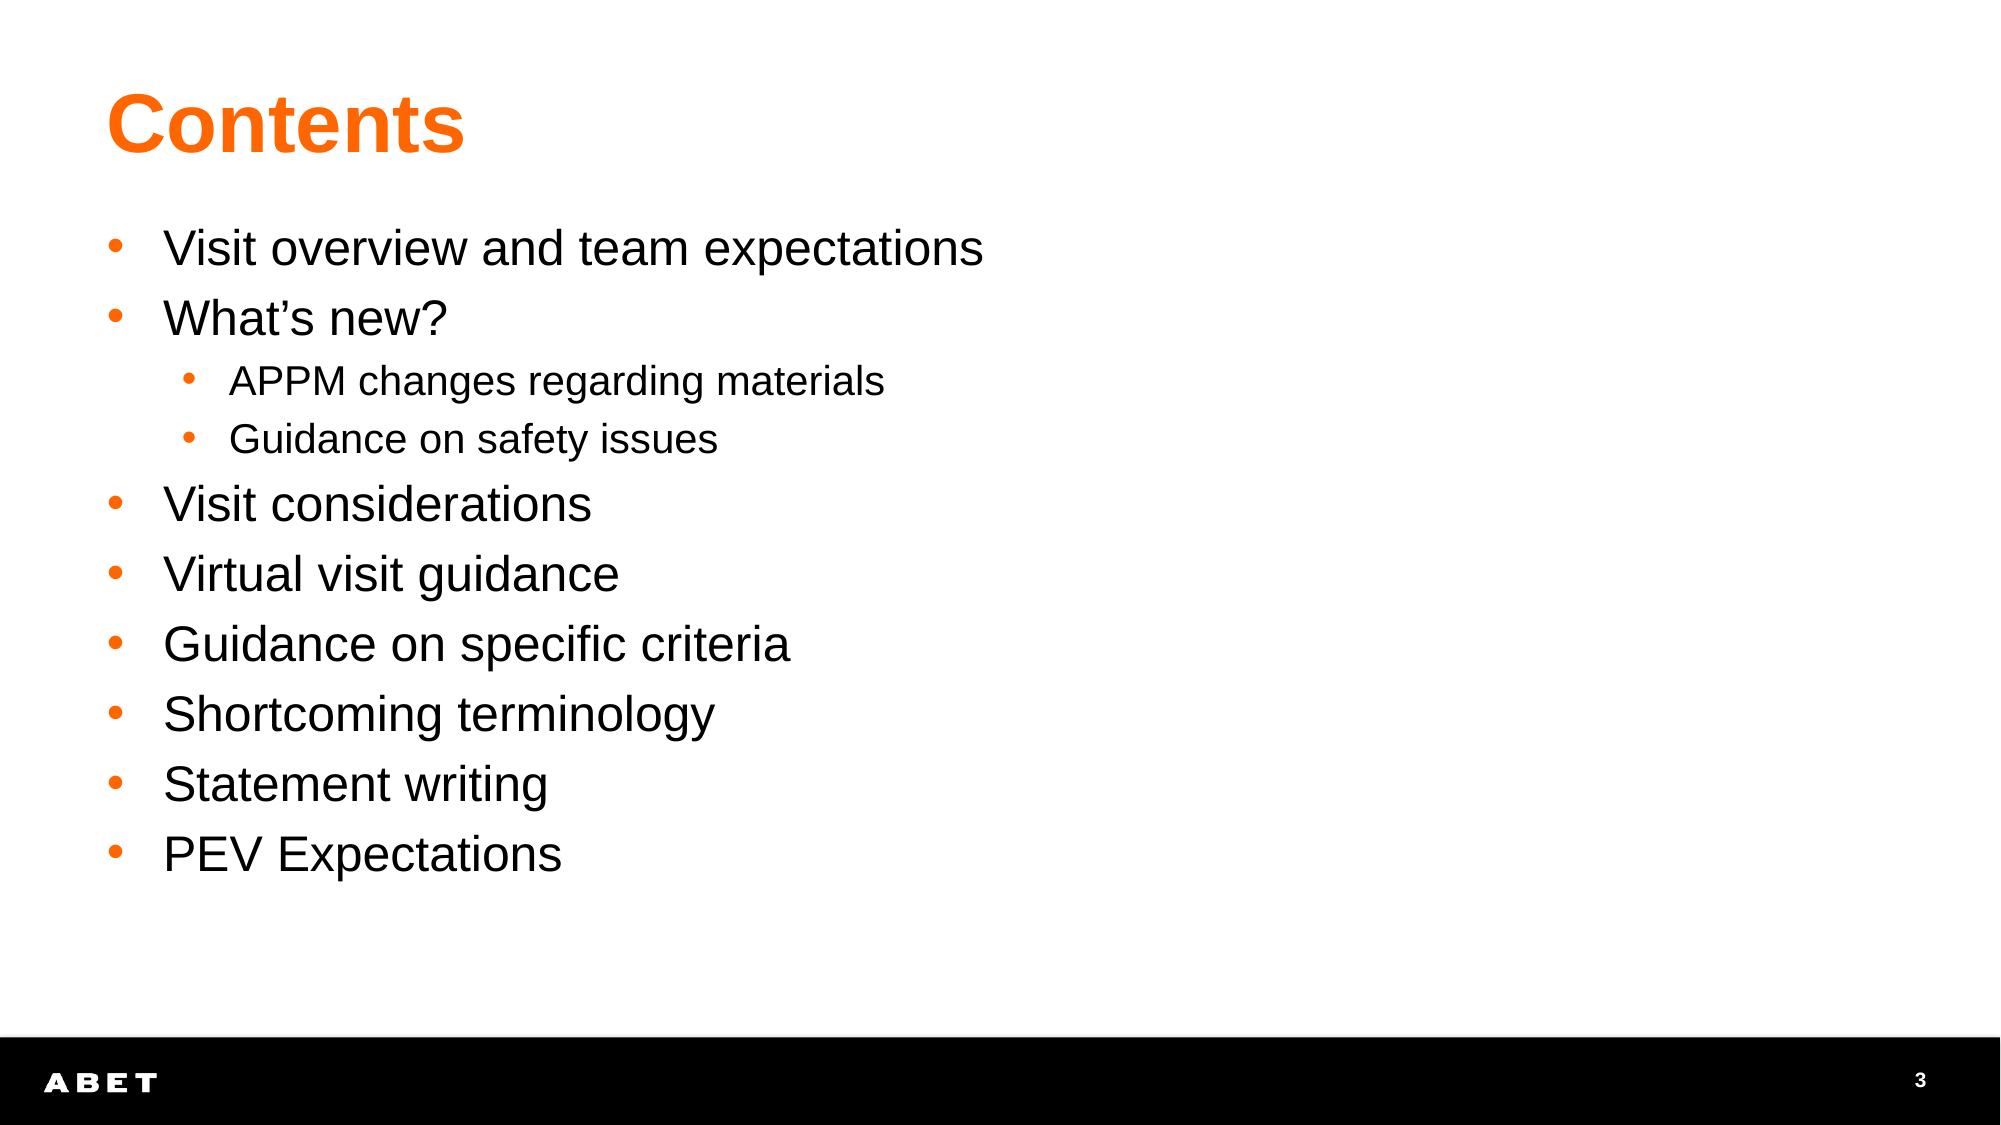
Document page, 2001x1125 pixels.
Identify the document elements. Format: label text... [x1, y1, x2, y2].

title Contents [92, 61, 1893, 193]
picture [16, 1052, 184, 1113]
list Visit overview and team expectations What’s new? APPM changes regarding materials Guidance on safety issues Visit considerations Virtual visit guidance Guidance on specific criteria Shortcoming terminology Statement writing PEV Expectations [92, 207, 1911, 993]
